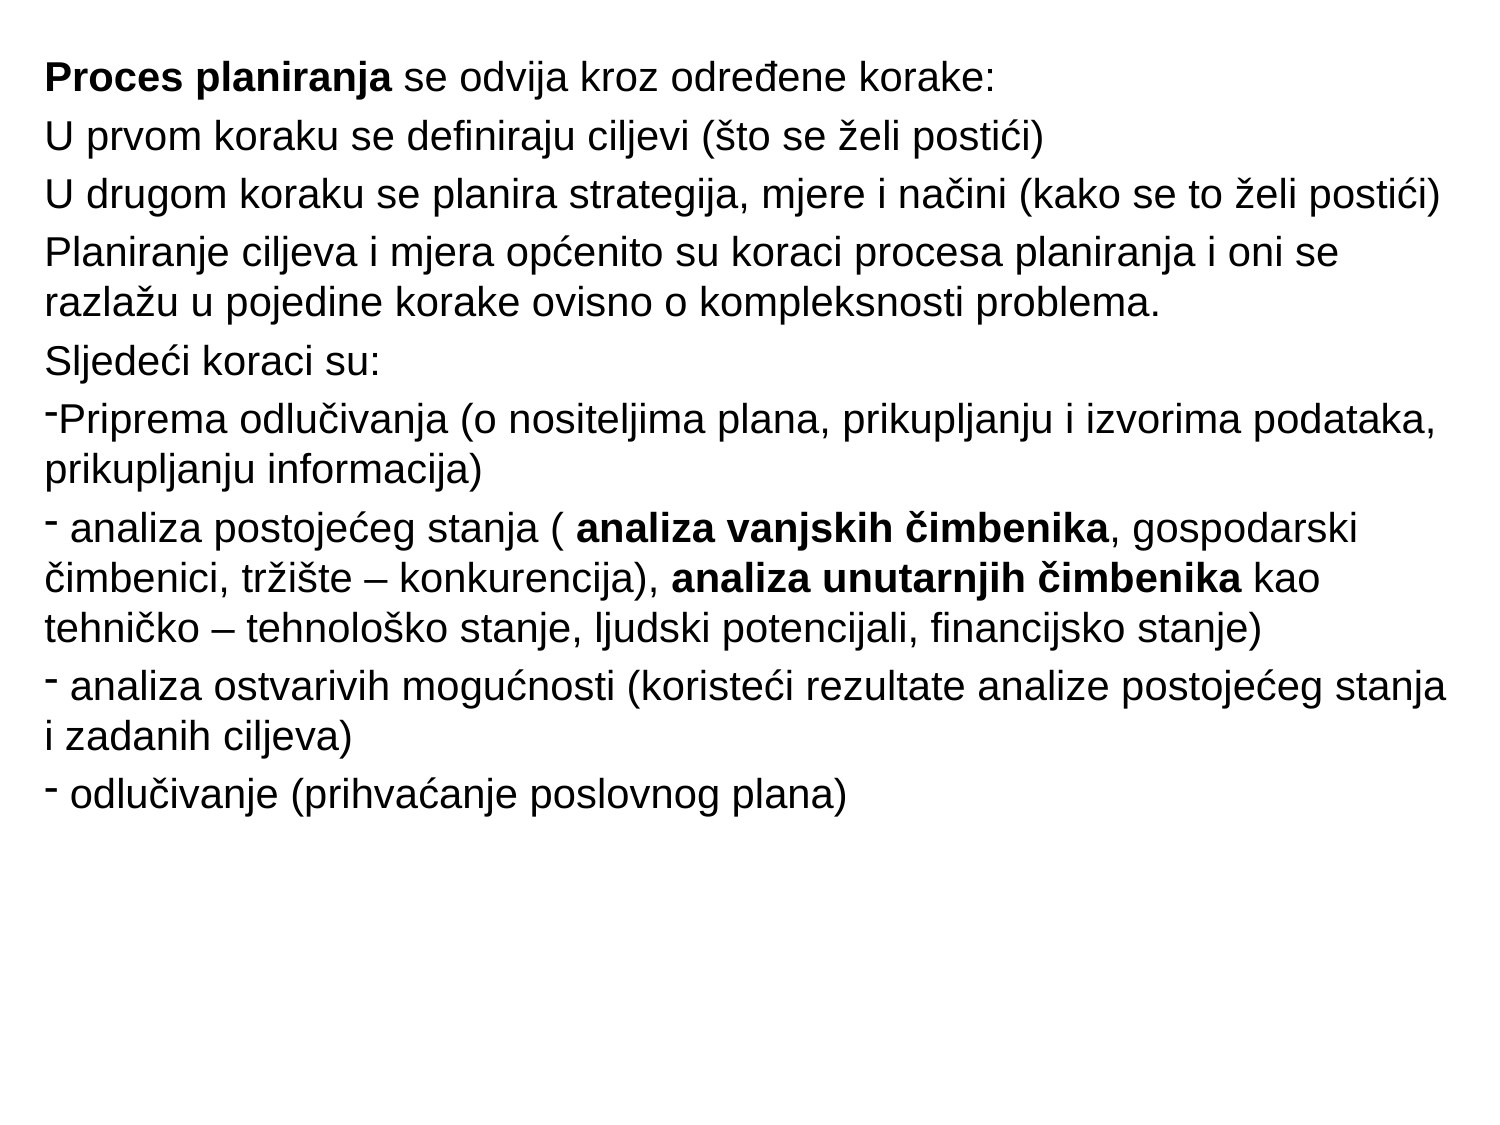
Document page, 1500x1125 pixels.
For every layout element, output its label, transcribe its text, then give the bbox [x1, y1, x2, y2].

list Proces planiranja se odvija kroz određene korake: U prvom koraku se definiraju ciljevi (što se želi postići) U drugom koraku se planira strategija, mjere i načini (kako se to želi postići) Planiranje ciljeva i mjera općenito su koraci procesa planiranja i oni se razlažu u pojedine korake ovisno o kompleksnosti problema. Sljedeći koraci su: Priprema odlučivanja (o nositeljima plana, prikupljanju i izvorima podataka, prikupljanju informacija) analiza postojećeg stanja ( analiza vanjskih čimbenika, gospodarski čimbenici, tržište – konkurencija), analiza unutarnjih čimbenika kao tehničko – tehnološko stanje, ljudski potencijali, financijsko stanje) analiza ostvarivih mogućnosti (koristeći rezultate analize postojećeg stanja i zadanih ciljeva) odlučivanje (prihvaćanje poslovnog plana) [29, 42, 1471, 1095]
